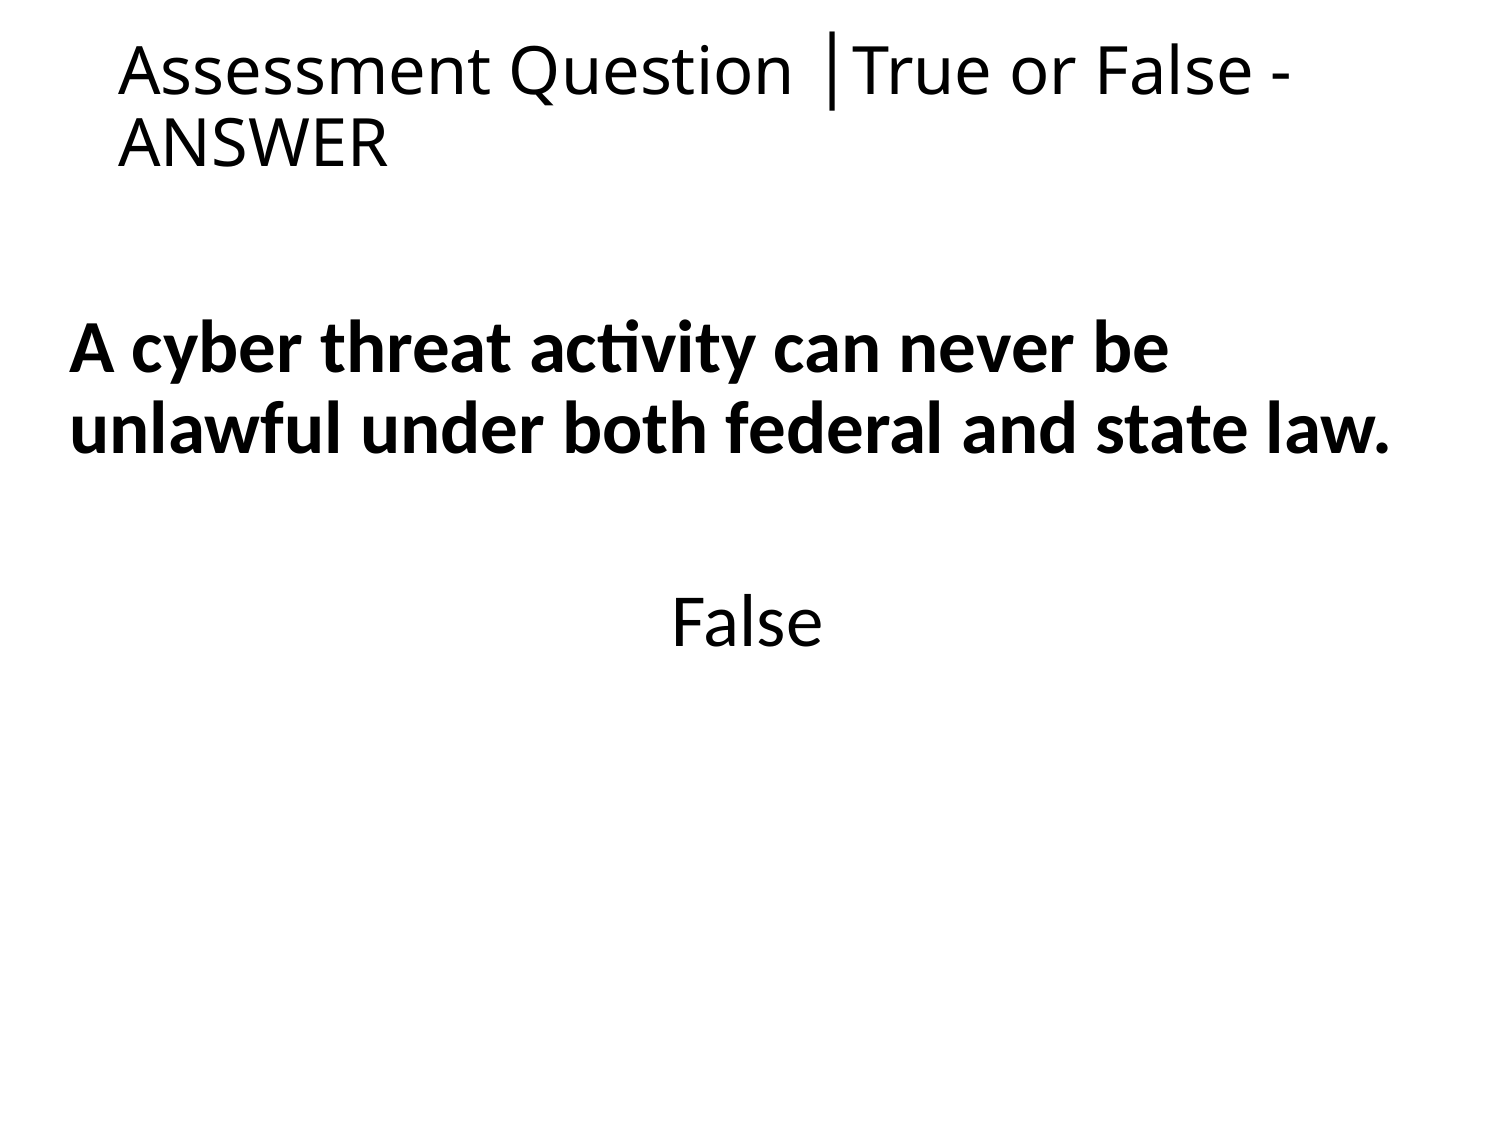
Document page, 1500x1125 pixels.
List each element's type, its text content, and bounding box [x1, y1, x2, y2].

list A cyber threat activity can never be unlawful under both federal and state law. False [54, 299, 1441, 1068]
title Assessment Question │True or False - ANSWER [102, 0, 1441, 218]
